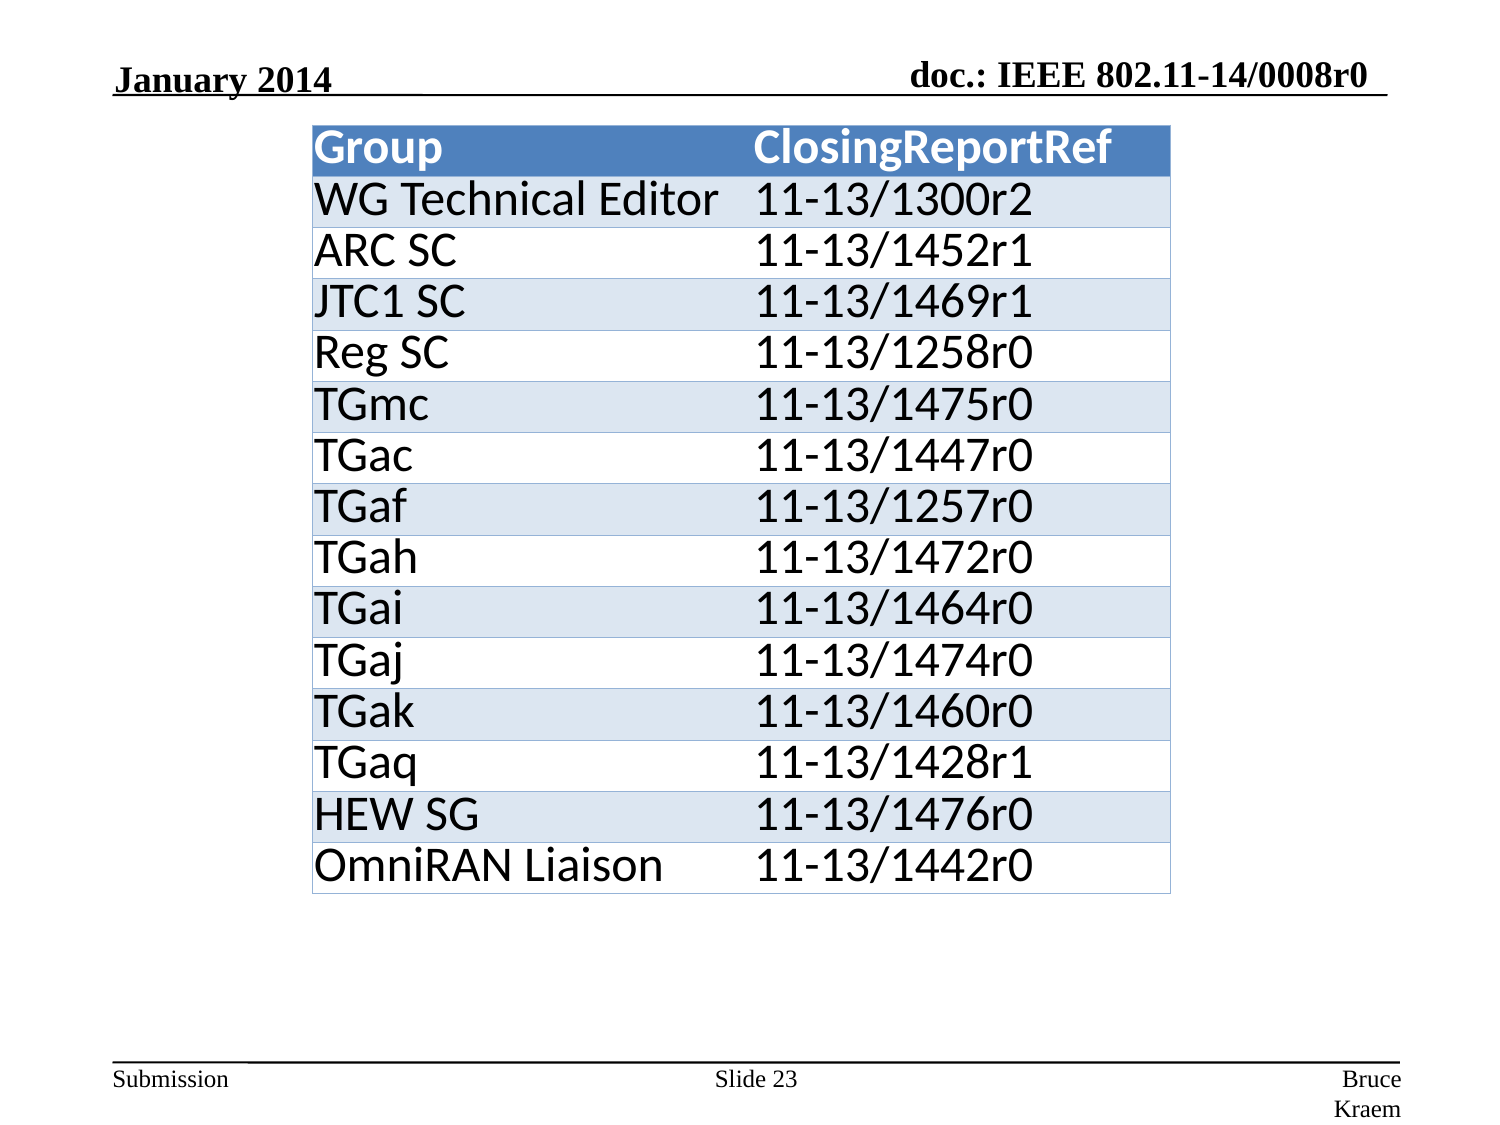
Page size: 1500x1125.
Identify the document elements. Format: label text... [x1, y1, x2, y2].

table_cell 11-13/1257r0 [753, 484, 1170, 535]
table_cell Reg SC [313, 331, 753, 381]
table_cell 11-13/1442r0 [753, 843, 1170, 893]
table_cell TGaf [313, 484, 753, 535]
table_cell 11-13/1475r0 [753, 382, 1170, 432]
table_cell TGah [313, 536, 753, 586]
table_cell 11-13/1452r1 [753, 228, 1170, 278]
table_cell WG Technical Editor [313, 177, 753, 227]
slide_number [114, 54, 335, 100]
table_cell 11-13/1258r0 [753, 331, 1170, 381]
table_cell 11-13/1464r0 [753, 587, 1170, 637]
table_cell TGaq [313, 741, 753, 791]
table_cell TGac [313, 433, 753, 483]
table_cell 11-13/1447r0 [753, 433, 1170, 483]
table_cell 11-13/1476r0 [753, 792, 1170, 842]
table_cell ARC SC [313, 228, 753, 278]
table_cell 11-13/1474r0 [753, 638, 1170, 688]
table_cell OmniRAN Liaison [313, 843, 753, 893]
table_header Group [313, 126, 753, 176]
table_cell 11-13/1300r2 [753, 177, 1170, 227]
table_cell 11-13/1460r0 [753, 689, 1170, 740]
table_cell TGai [313, 587, 753, 637]
slide_number Slide 23 [712, 1062, 800, 1093]
table_cell 11-13/1472r0 [753, 536, 1170, 586]
table_cell TGaj [313, 638, 753, 688]
footer Bruce Kraemer, Marvell [1325, 1062, 1402, 1093]
table_cell JTC1 SC [313, 279, 753, 330]
table_cell TGmc [313, 382, 753, 432]
table_cell 11-13/1428r1 [753, 741, 1170, 791]
table_cell HEW SG [313, 792, 753, 842]
table_header ClosingReportRef [753, 126, 1170, 176]
table_cell TGak [313, 689, 753, 740]
table_cell 11-13/1469r1 [753, 279, 1170, 330]
